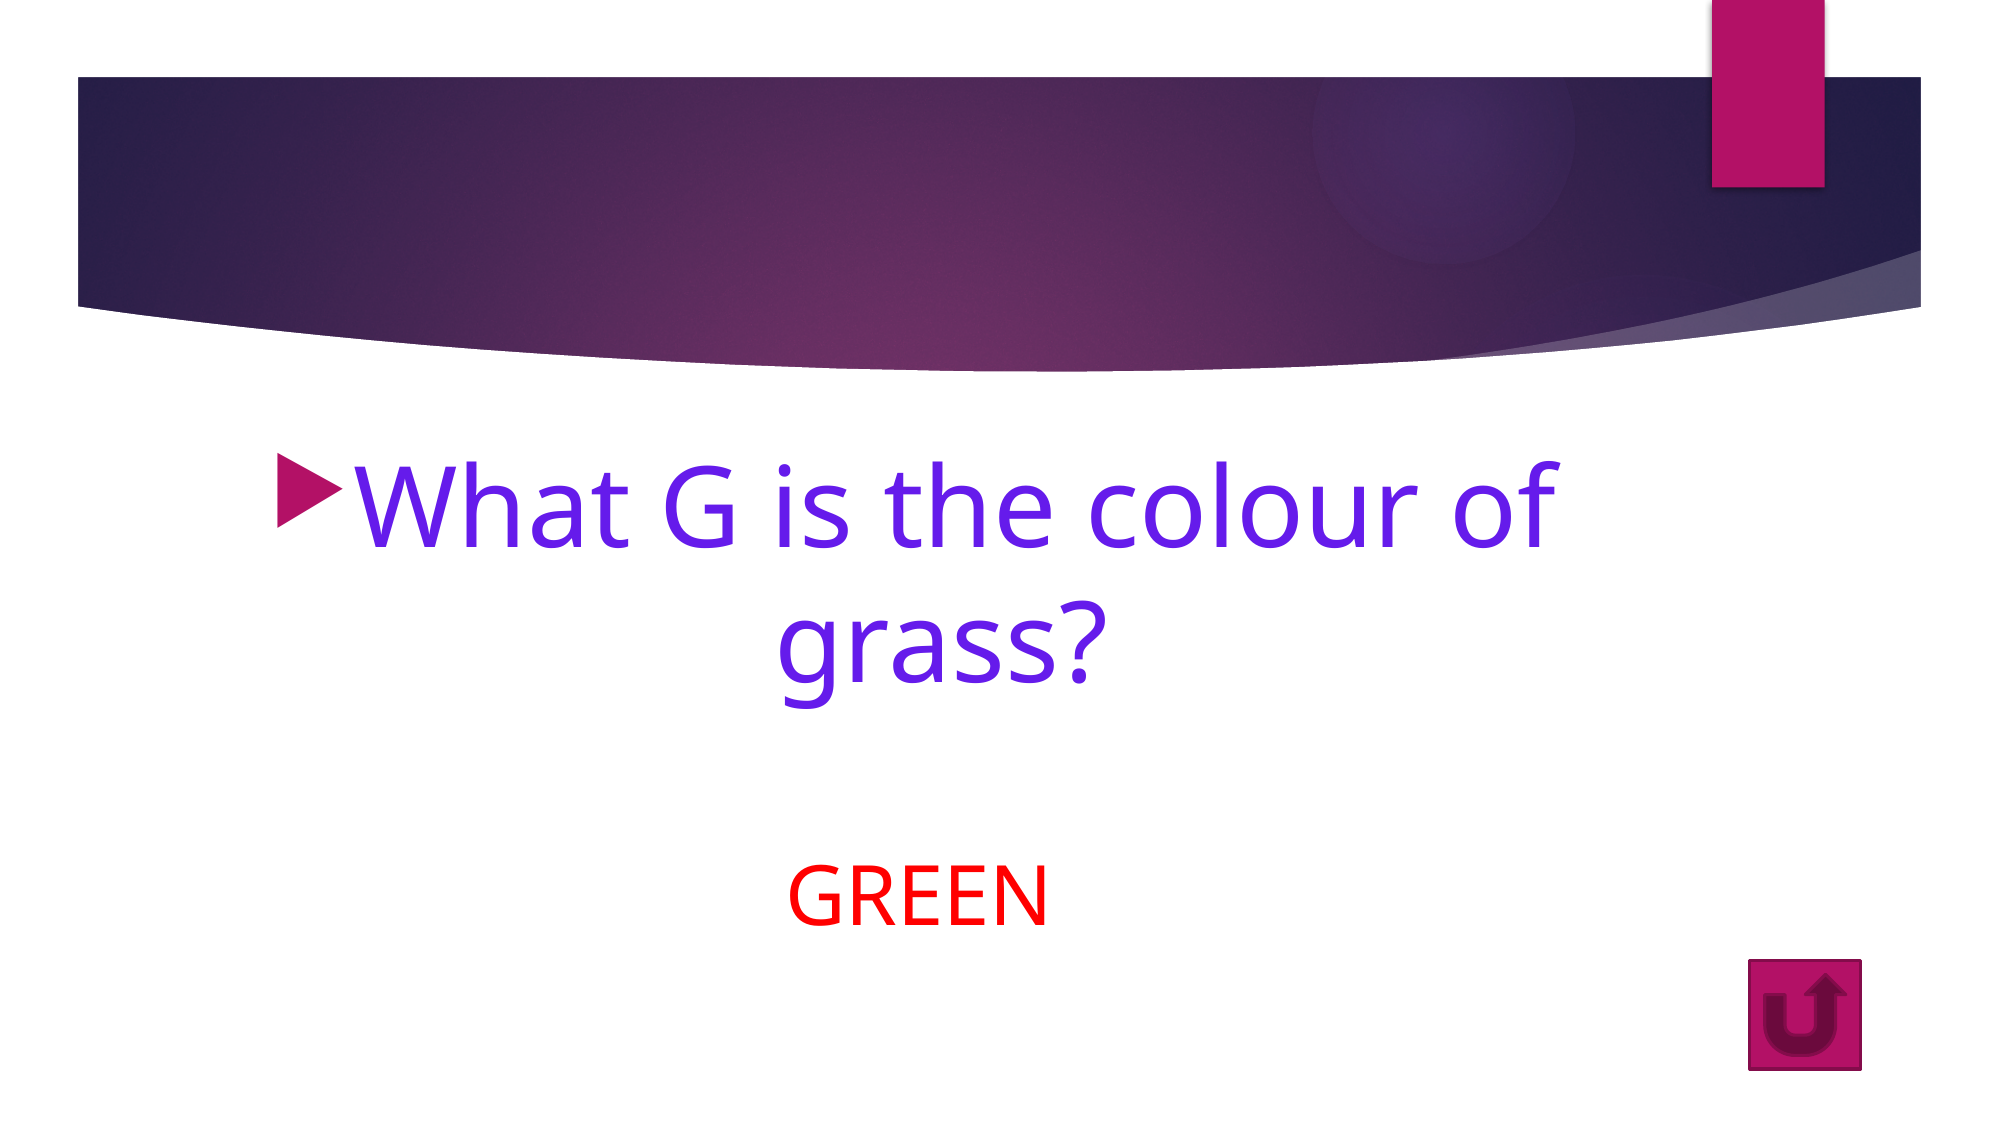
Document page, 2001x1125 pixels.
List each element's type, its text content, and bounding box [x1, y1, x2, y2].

text_box GREEN [770, 834, 1245, 950]
list What G is the colour of grass? [189, 427, 1638, 988]
text_box [1748, 959, 1862, 1071]
